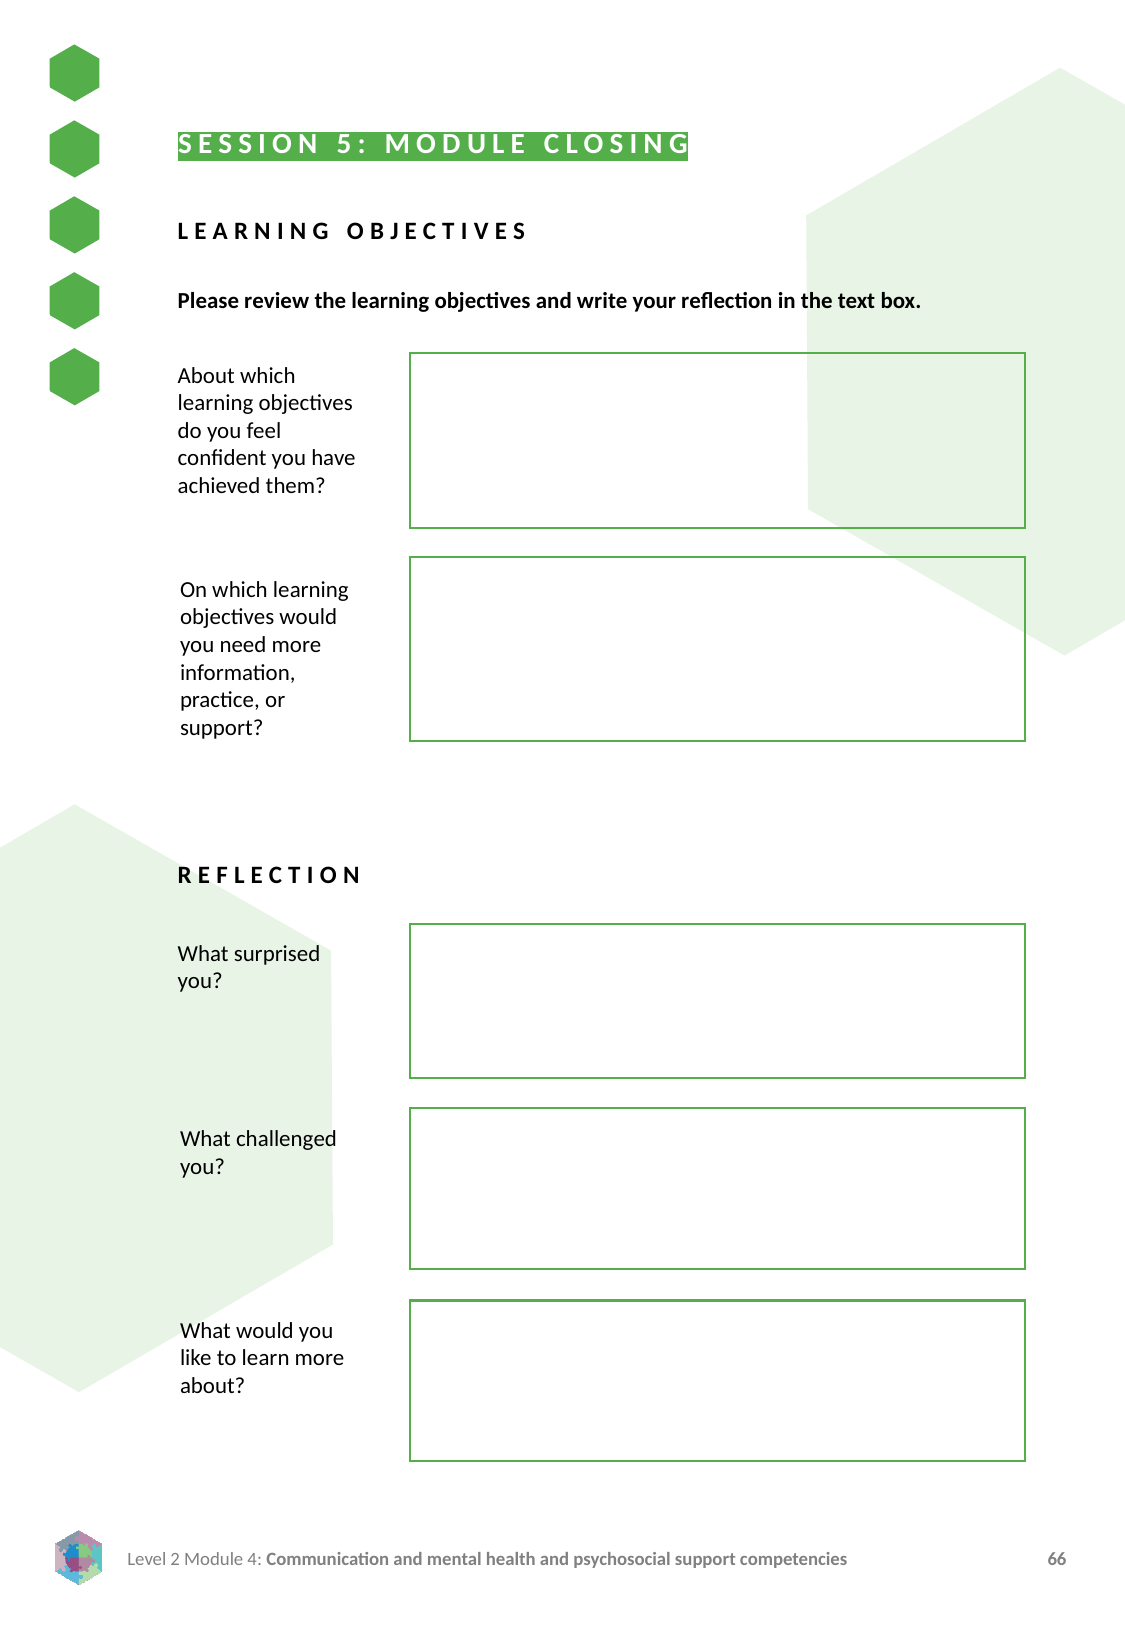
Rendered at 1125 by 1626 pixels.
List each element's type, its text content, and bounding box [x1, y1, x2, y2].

text_box [409, 352, 1026, 529]
text_box On which learning objectives would you need more information, practice, or support? [165, 559, 381, 755]
text_box [409, 1107, 1026, 1270]
text_box [49, 196, 100, 254]
text_box [49, 348, 100, 406]
text_box What challenged you? [165, 1109, 381, 1194]
text_box [49, 120, 100, 178]
picture [55, 1530, 102, 1585]
text_box [49, 272, 100, 330]
text_box REFLECTION [162, 850, 1025, 896]
text_box What surprised you? [162, 923, 380, 1008]
text_box LEARNING OBJECTIVES [162, 207, 1025, 253]
text_box About which learning objectives do you feel confident you have achieved them? [162, 345, 380, 513]
text_box What would you like to learn more about? [165, 1300, 381, 1413]
text_box [49, 44, 100, 102]
text_box Please review the learning objectives and write your reflection in the text box. [162, 278, 1027, 321]
text_box [0, 803, 334, 1394]
text_box SESSION 5: MODULE CLOSING [163, 116, 1027, 167]
text_box [409, 1299, 1026, 1462]
text_box [409, 556, 1026, 742]
text_box [409, 923, 1026, 1079]
text_box [805, 66, 1125, 657]
